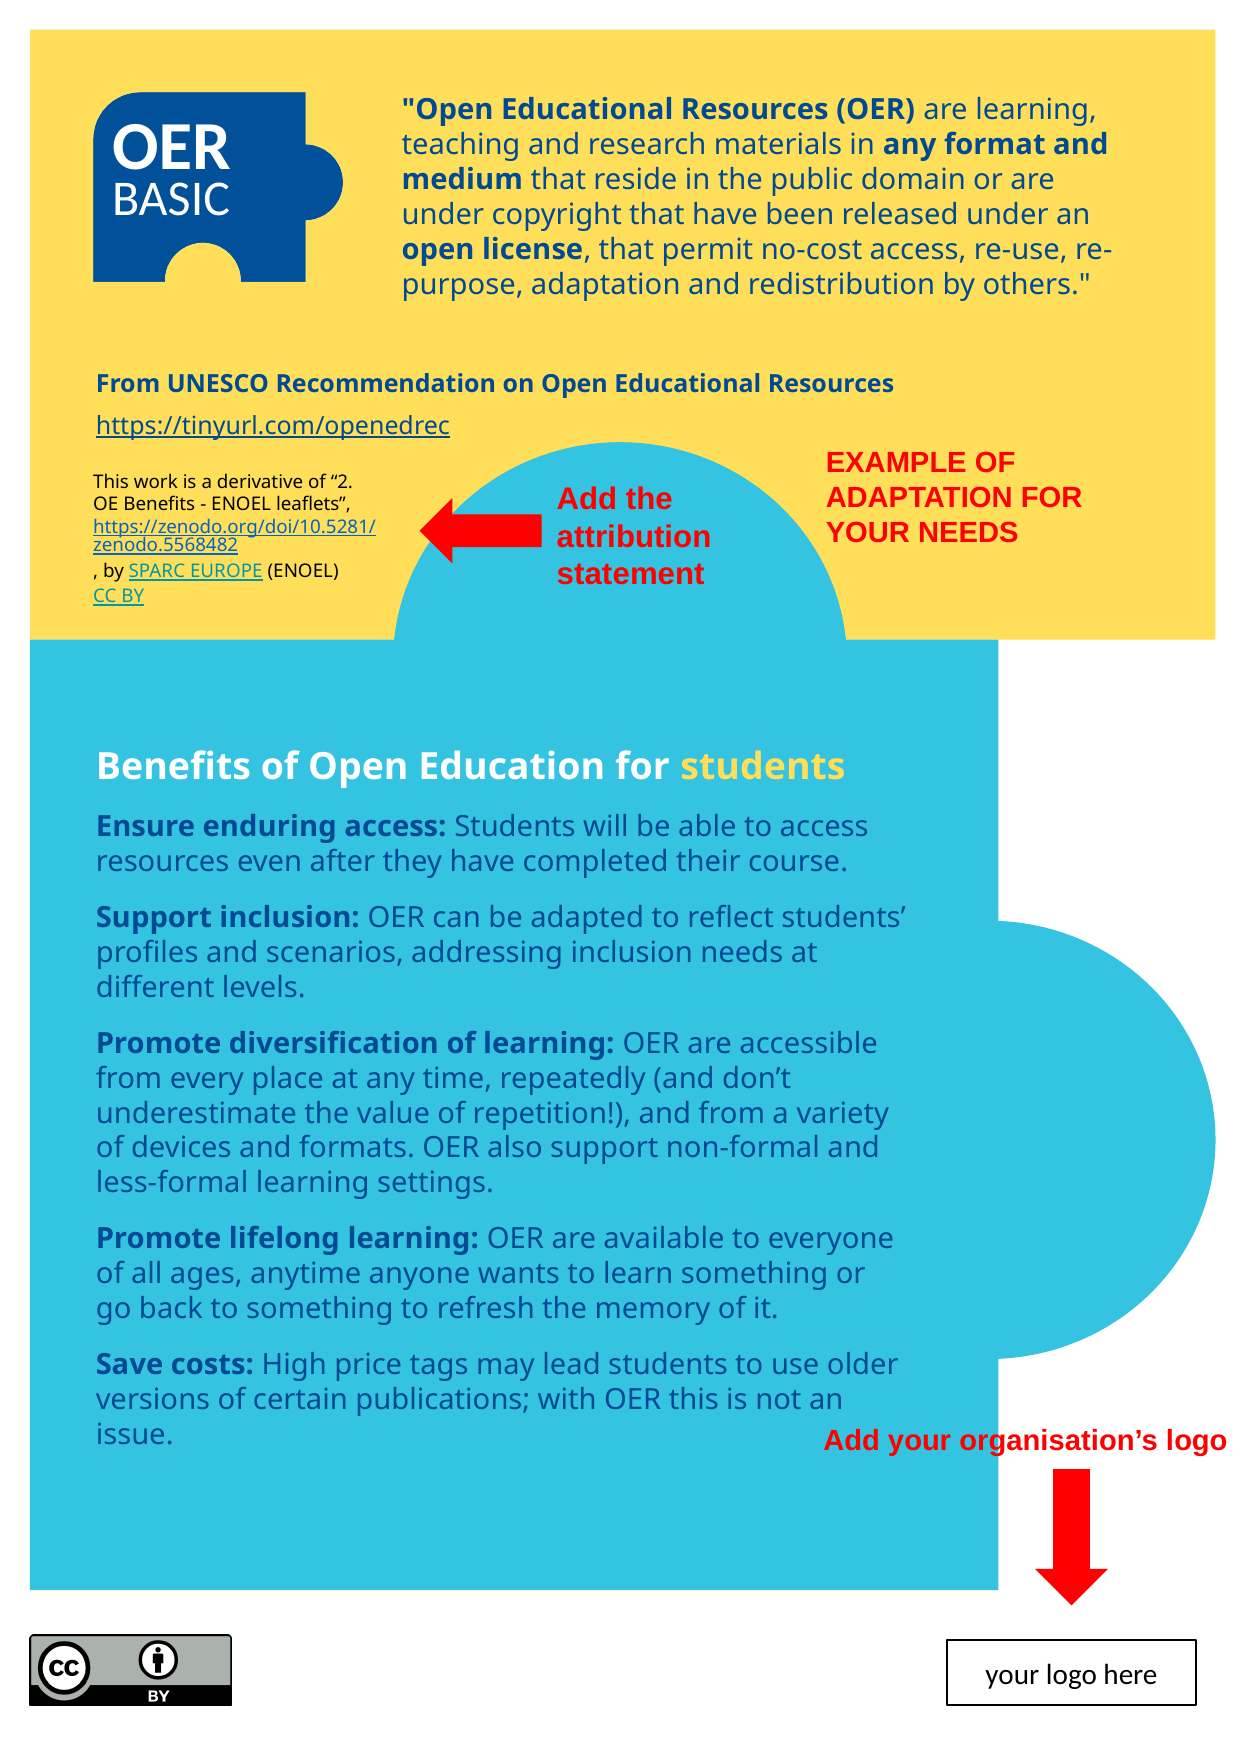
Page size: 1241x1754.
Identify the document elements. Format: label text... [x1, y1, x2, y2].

picture [29, 1634, 233, 1706]
text_box [393, 477, 848, 726]
text_box [453, 453, 717, 514]
text_box Benefits of Open Education for students Ensure enduring access: Students will be able to access resources even after they have completed their course. Support inclusion: OER can be adapted to reflect students’ profiles and scenarios, addressing inclusion needs at different levels. Promote diversification of learning: OER are accessible from every place at any time, repeatedly (and don’t underestimate the value of repetition!), and from a variety of devices and formats. OER also support non-formal and less-formal learning settings. Promote lifelong learning: OER are available to everyone of all ages, anytime anyone wants to learn something or go back to something to refresh the memory of it. Save costs: High price tags may lead students to use older versions of certain publications; with OER this is not an issue. [80, 726, 925, 1466]
text_box [29, 29, 1216, 639]
text_box From UNESCO Recommendation on Open Educational Resources https://tinyurl.com/openedrec [80, 365, 1241, 453]
text_box your logo here [947, 1639, 1197, 1705]
text_box Add your organisation’s logo [808, 1406, 1241, 1472]
picture [93, 92, 343, 282]
text_box Add the attribution statement [541, 463, 744, 606]
text_box [1035, 1472, 1109, 1606]
text_box EXAMPLE OF ADAPTATION FOR YOUR NEEDS [810, 428, 1188, 563]
text_box [824, 453, 1216, 640]
text_box "Open Educational Resources (OER) are learning, teaching and research materials in any format and medium that reside in the public domain or are under copyright that have been released under an open license, that permit no-cost access, re-use, re-purpose, adaptation and redistribution by others." [386, 75, 1147, 316]
text_box [925, 920, 1216, 1360]
text_box [419, 497, 542, 564]
text_box [29, 639, 999, 1591]
text_box This work is a derivative of “2. OE Benefits - ENOEL leaflets”, https://zenodo.org/doi/10.5281/zenodo.5568482, by SPARC EUROPE (ENOEL) CC BY [80, 457, 393, 604]
